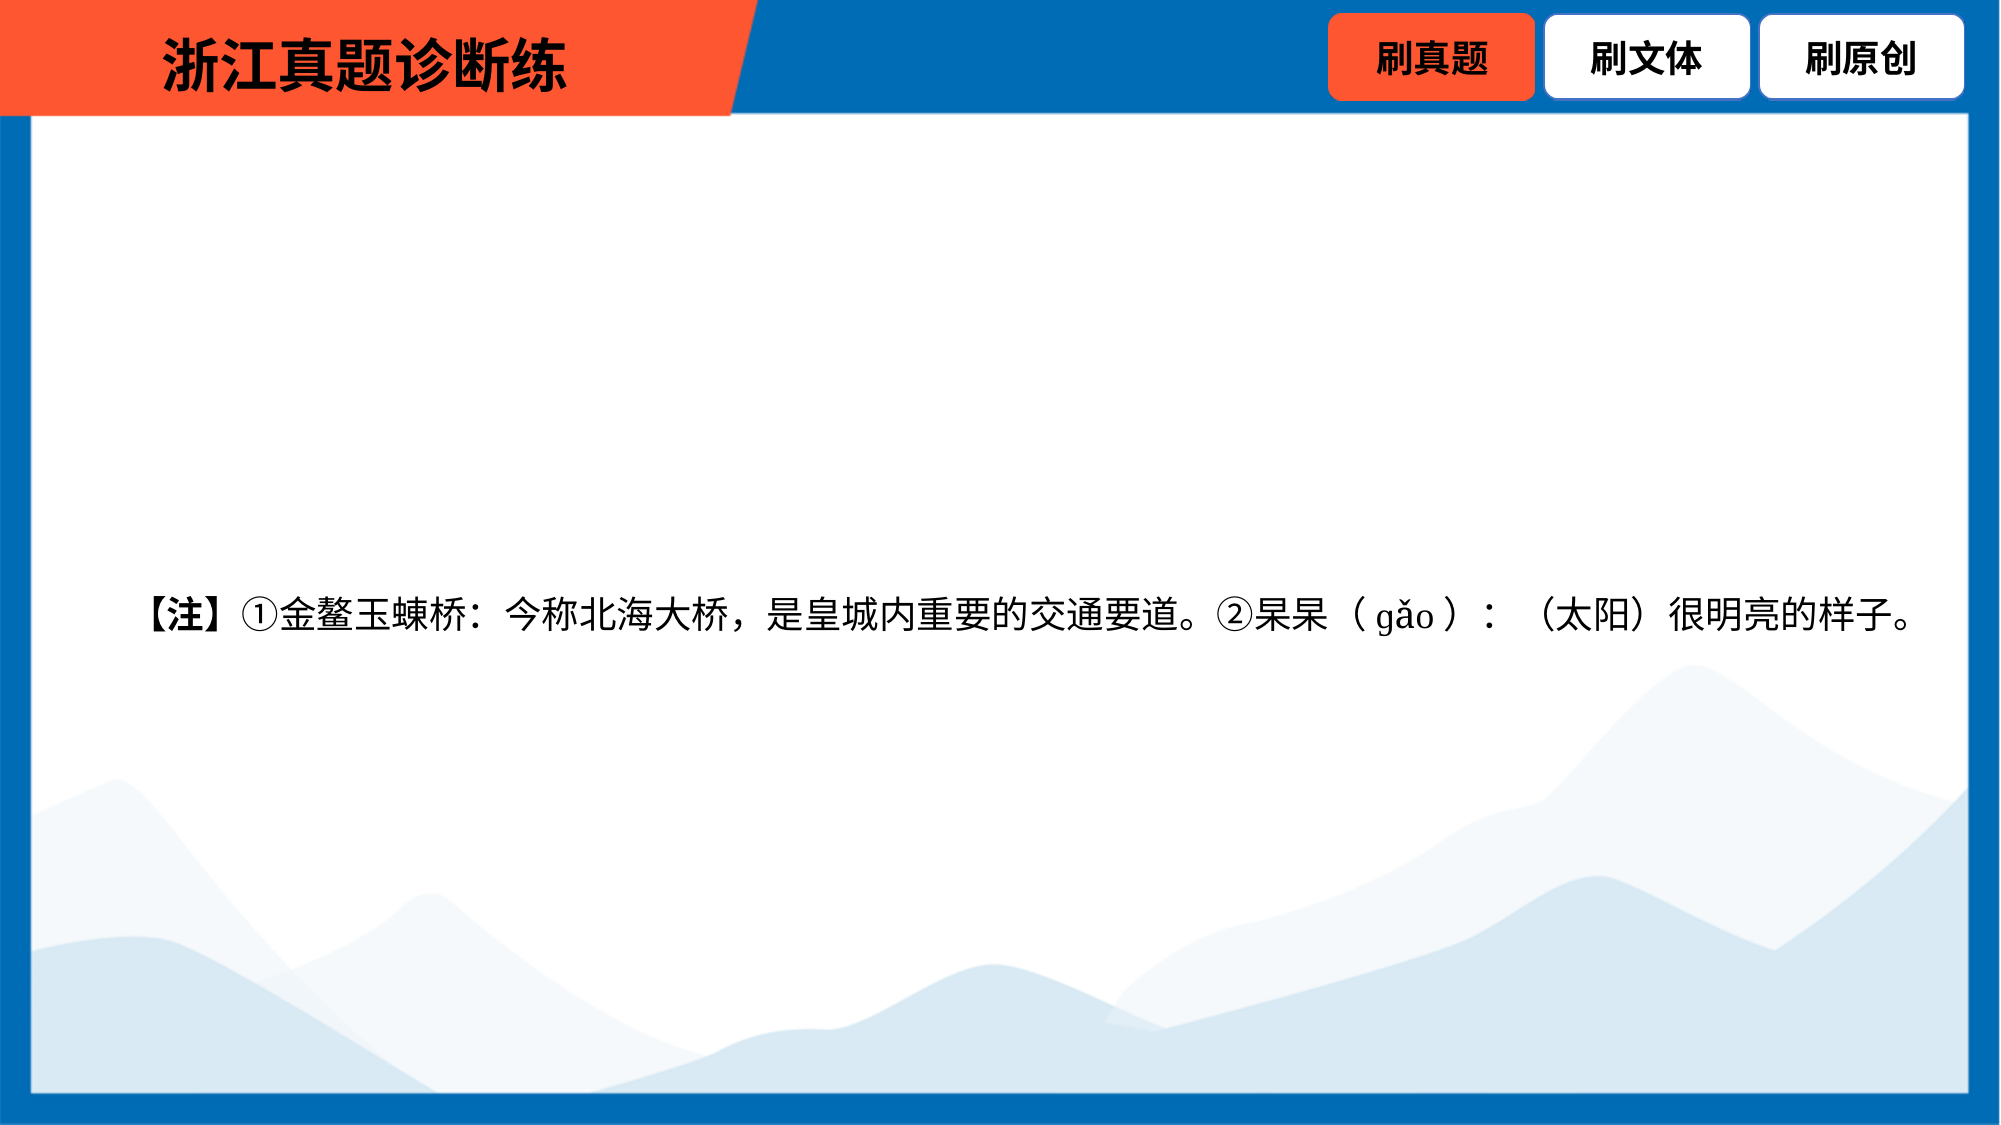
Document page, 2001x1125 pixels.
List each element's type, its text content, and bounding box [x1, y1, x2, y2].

text_box 【注】①金鳌玉蝀桥：今称北海大桥，是皇城内重要的交通要道。②杲杲（ɡǎo）：（太阳）很明亮的样子。 [82, 571, 1958, 629]
picture [0, 0, 2000, 1125]
